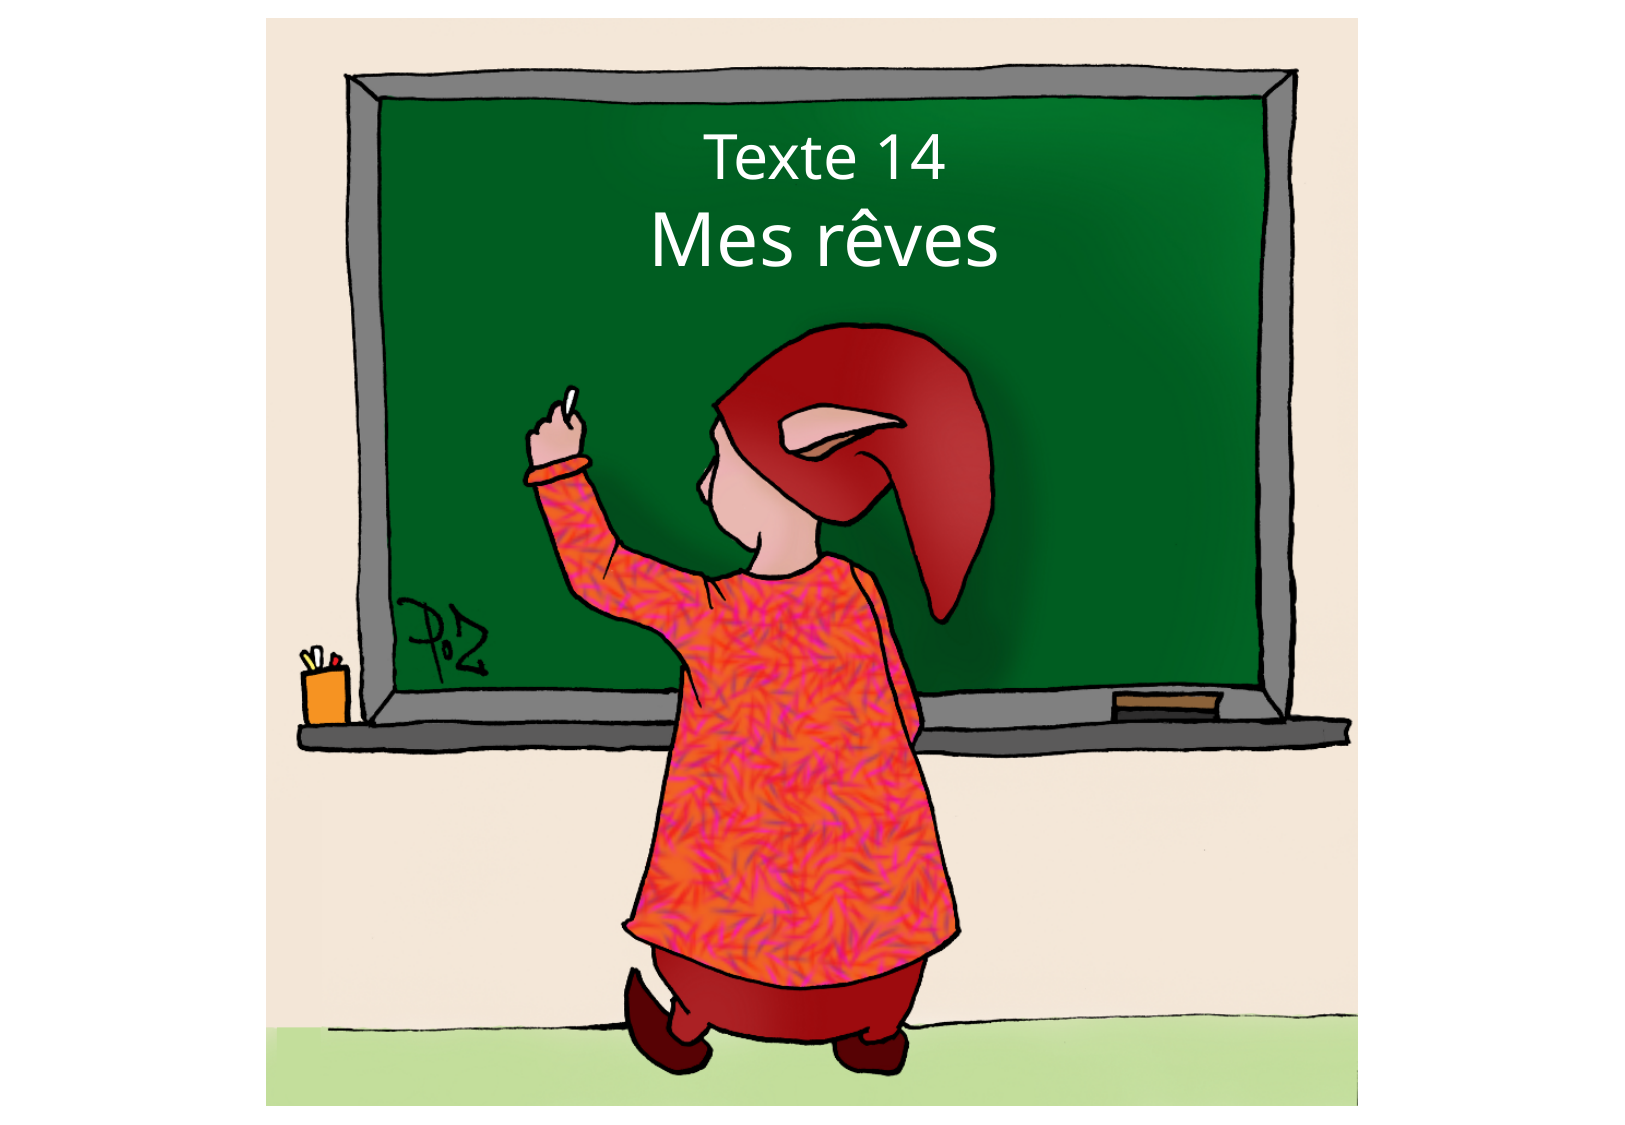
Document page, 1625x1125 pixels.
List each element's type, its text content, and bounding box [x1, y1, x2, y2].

picture [266, 18, 1358, 1106]
text_box Texte 14 Mes rêves [377, 101, 1273, 297]
